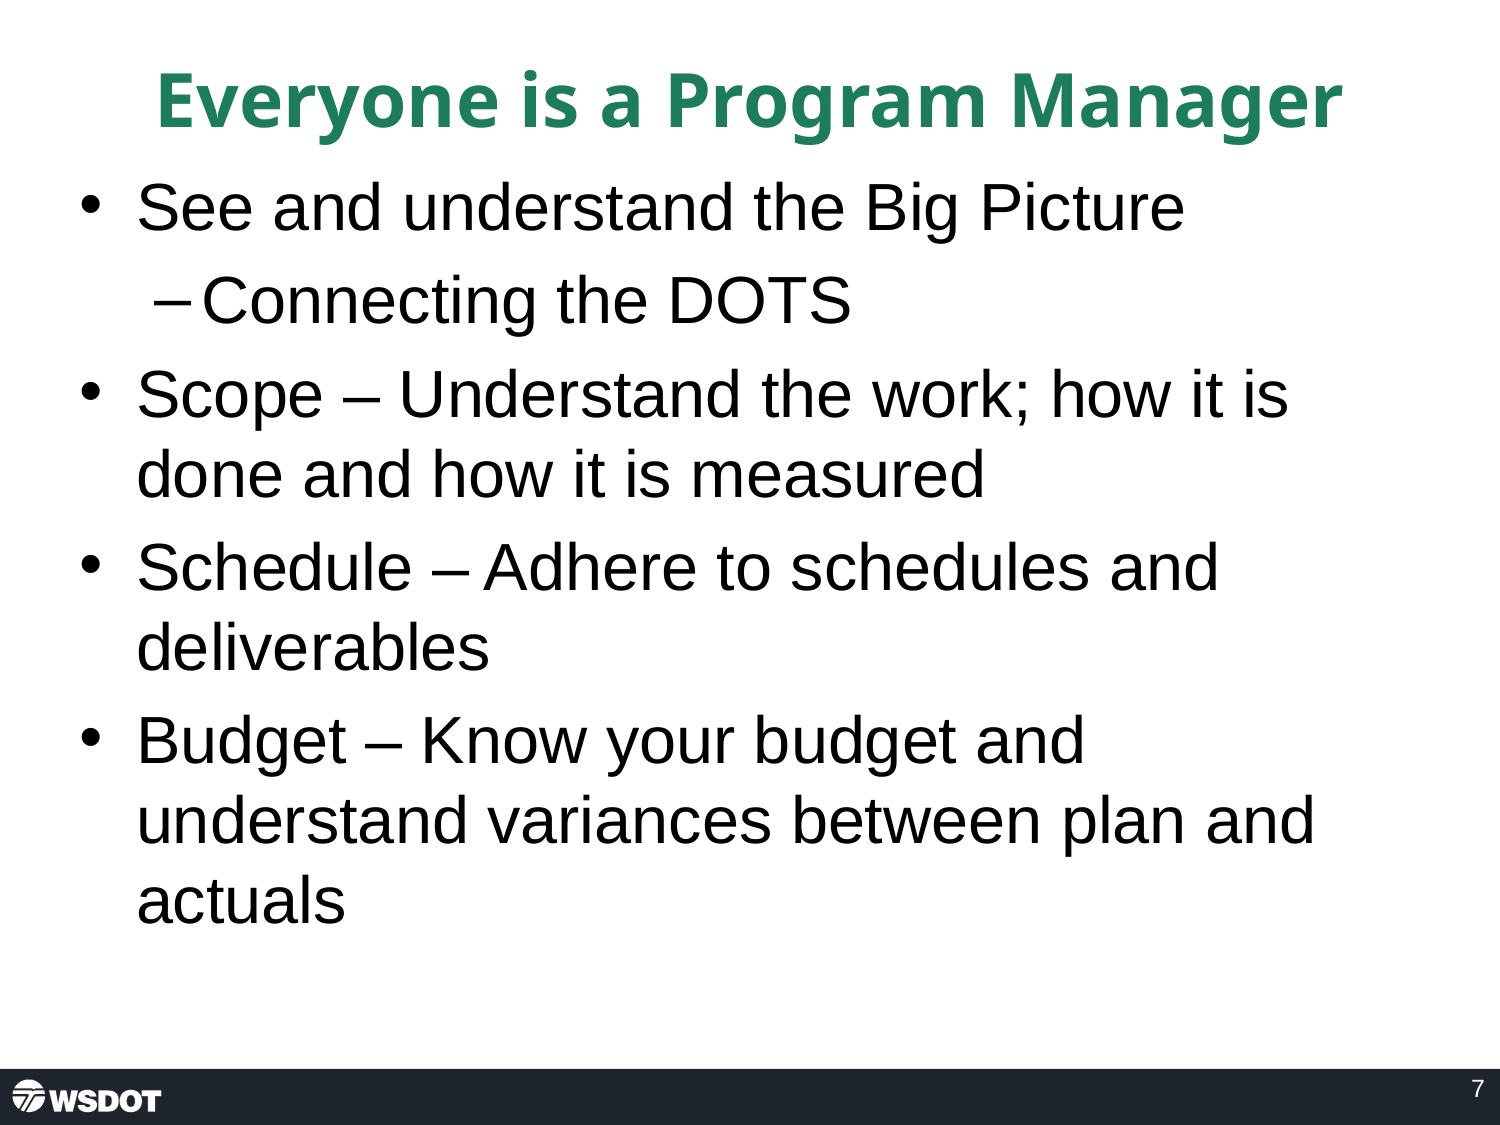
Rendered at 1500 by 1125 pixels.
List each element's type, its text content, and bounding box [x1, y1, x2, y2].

slide_number 7 [1149, 1065, 1500, 1125]
title Everyone is a Program Manager [75, 45, 1425, 233]
list See and understand the Big Picture Connecting the DOTS Scope – Understand the work; how it is done and how it is measured Schedule – Adhere to schedules and deliverables Budget – Know your budget and understand variances between plan and actuals [65, 156, 1416, 1032]
picture [0, 0, 1500, 1125]
